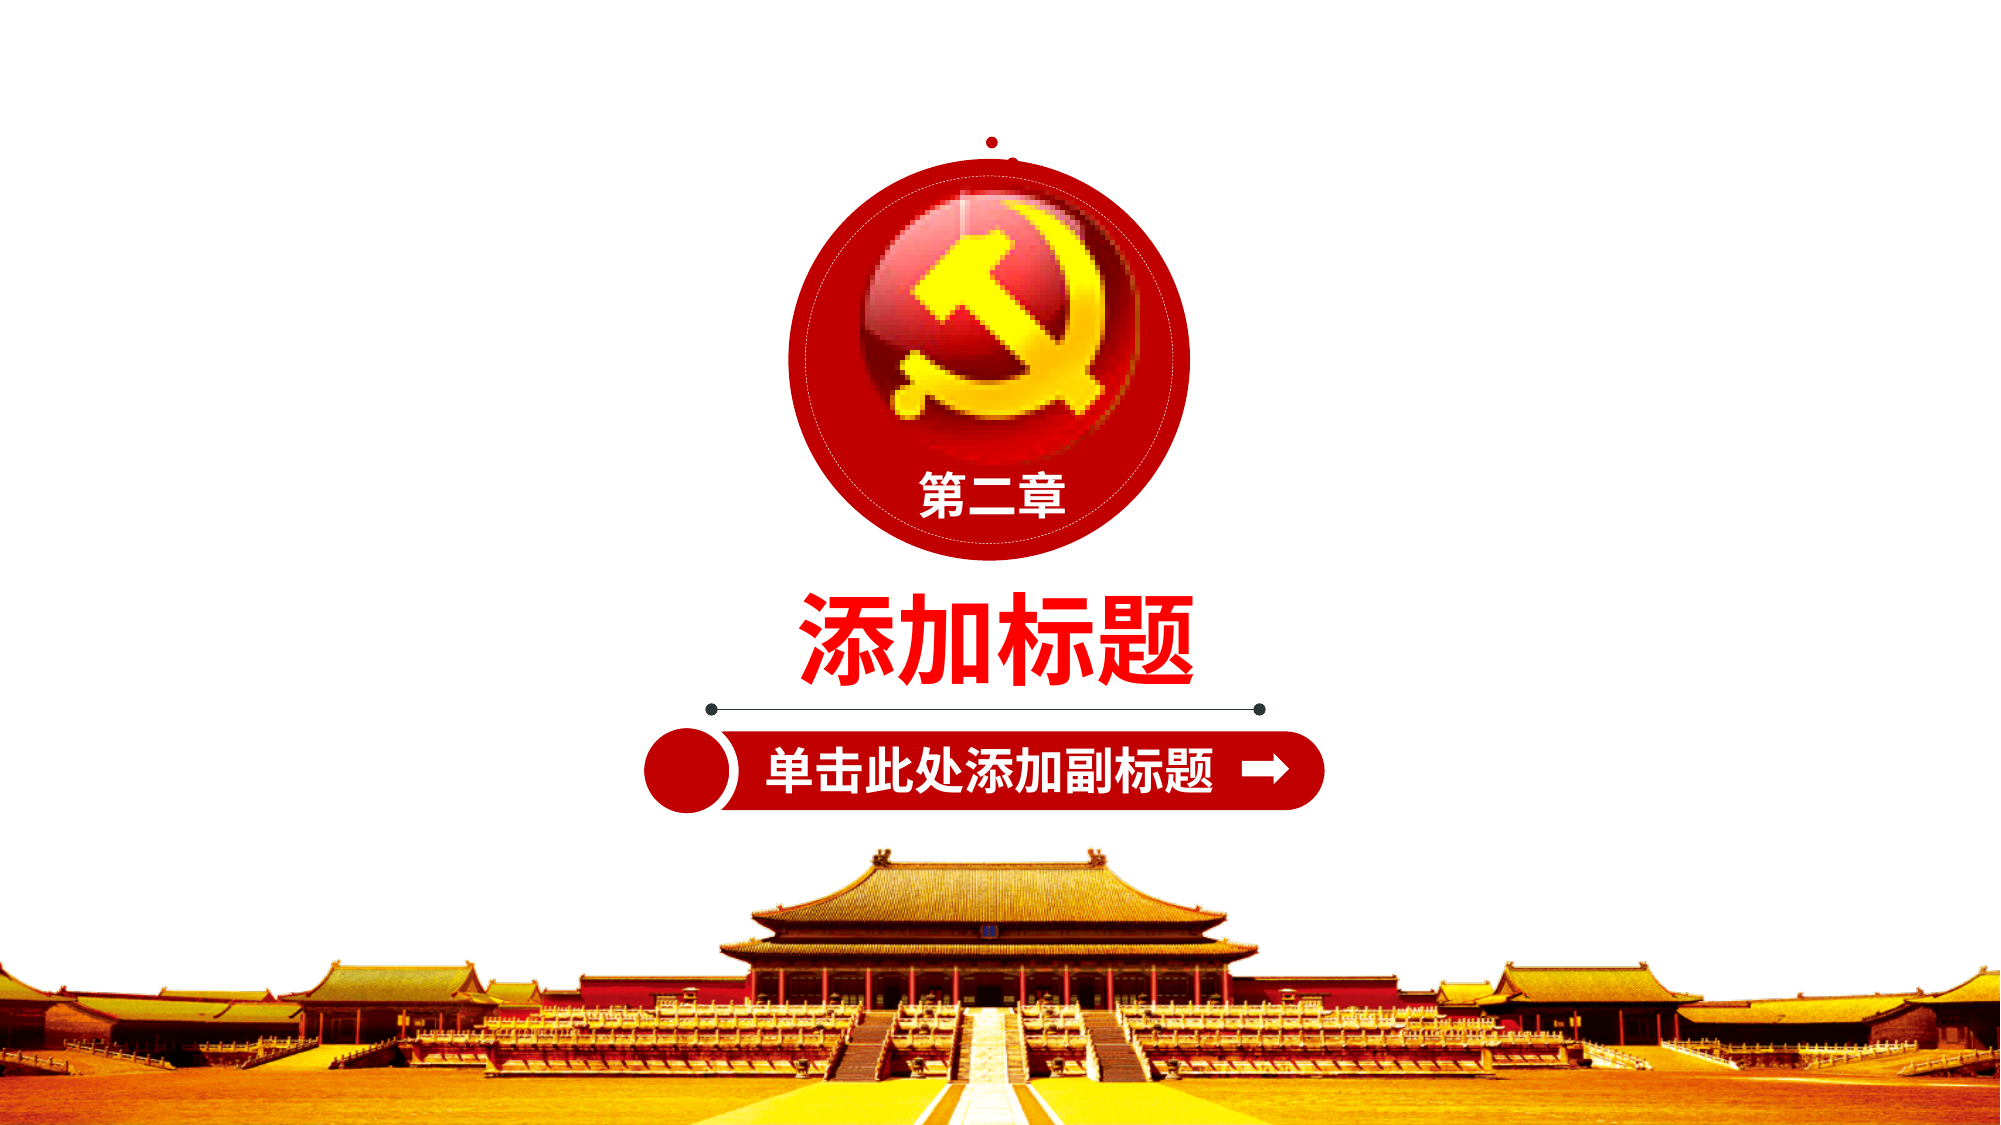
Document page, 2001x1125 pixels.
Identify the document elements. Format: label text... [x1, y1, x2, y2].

text_box 添加标题 [733, 566, 1260, 709]
picture [720, 120, 1295, 561]
text_box [1240, 750, 1291, 787]
text_box [716, 730, 1299, 812]
picture [0, 821, 2000, 1125]
text_box [638, 722, 735, 820]
text_box 单击此处添加副标题 [749, 730, 1341, 809]
